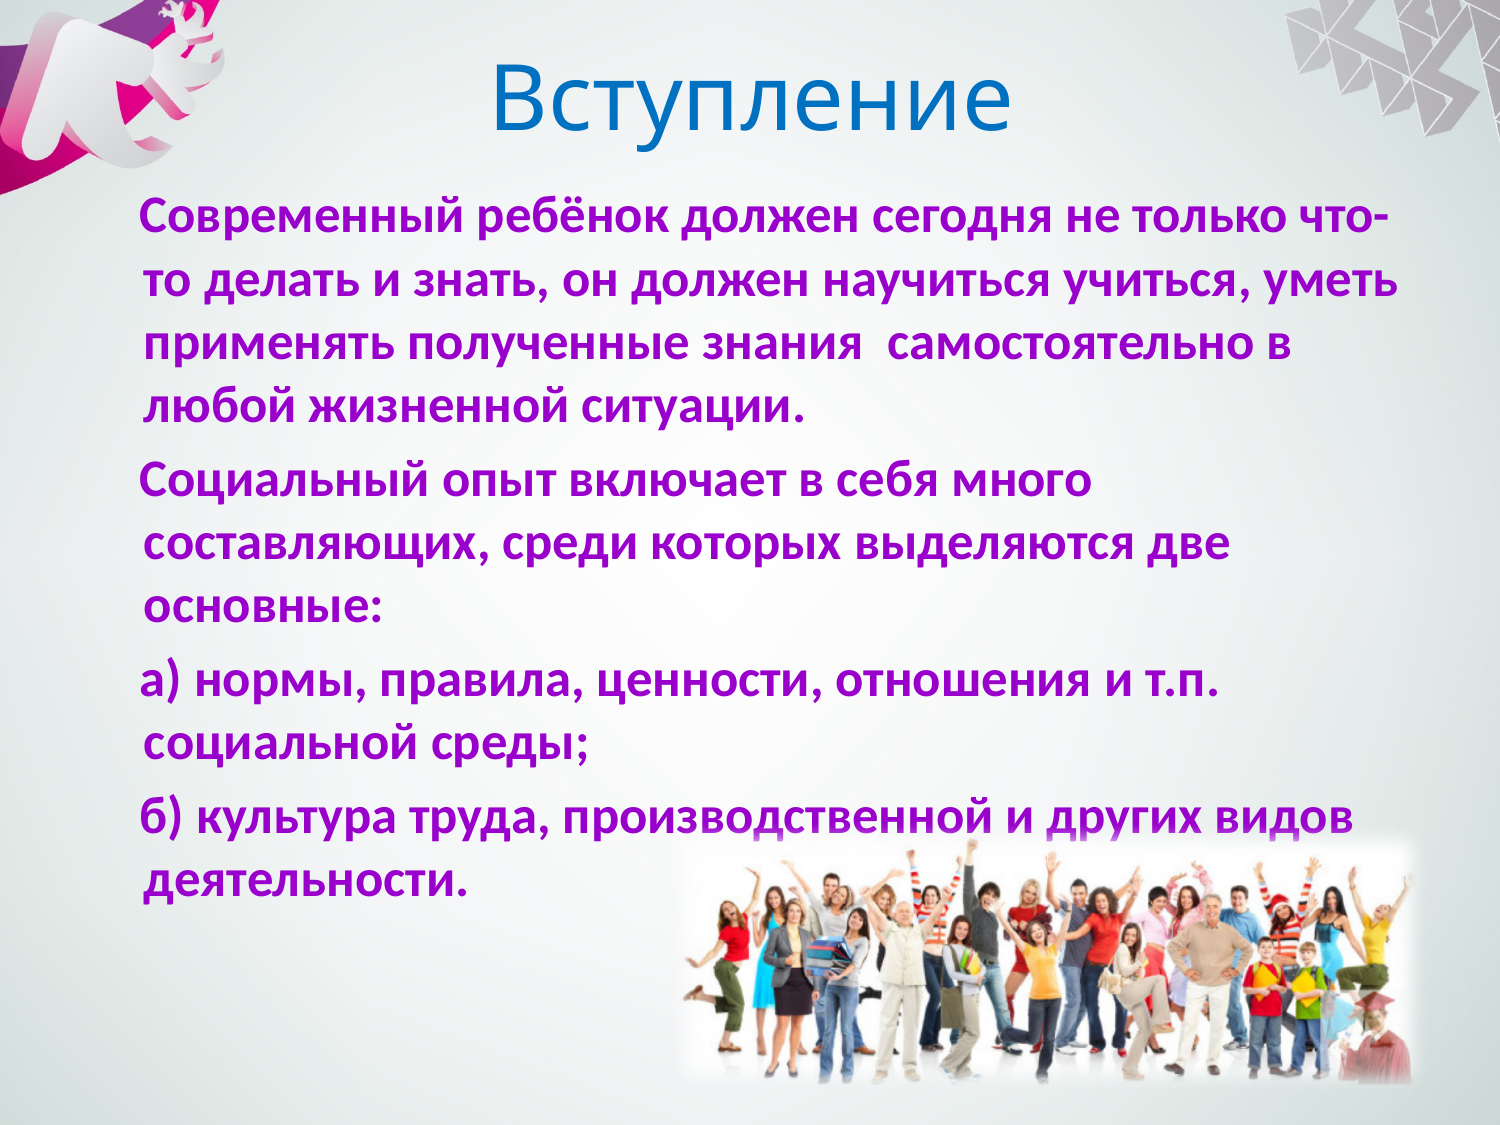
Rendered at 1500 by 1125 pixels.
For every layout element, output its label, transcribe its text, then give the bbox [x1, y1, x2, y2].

title Вступление [76, 0, 1427, 172]
picture [0, 0, 1500, 1125]
list Современный ребёнок должен сегодня не только что-то делать и знать, он должен научиться учиться, уметь применять полученные знания самостоятельно в любой жизненной ситуации. Социальный опыт включает в себя много составляющих, среди которых выделяются две основные: а) нормы, правила, ценности, отношения и т.п. социальной среды; б) культура труда, производственной и других видов деятельности. [76, 172, 1427, 916]
